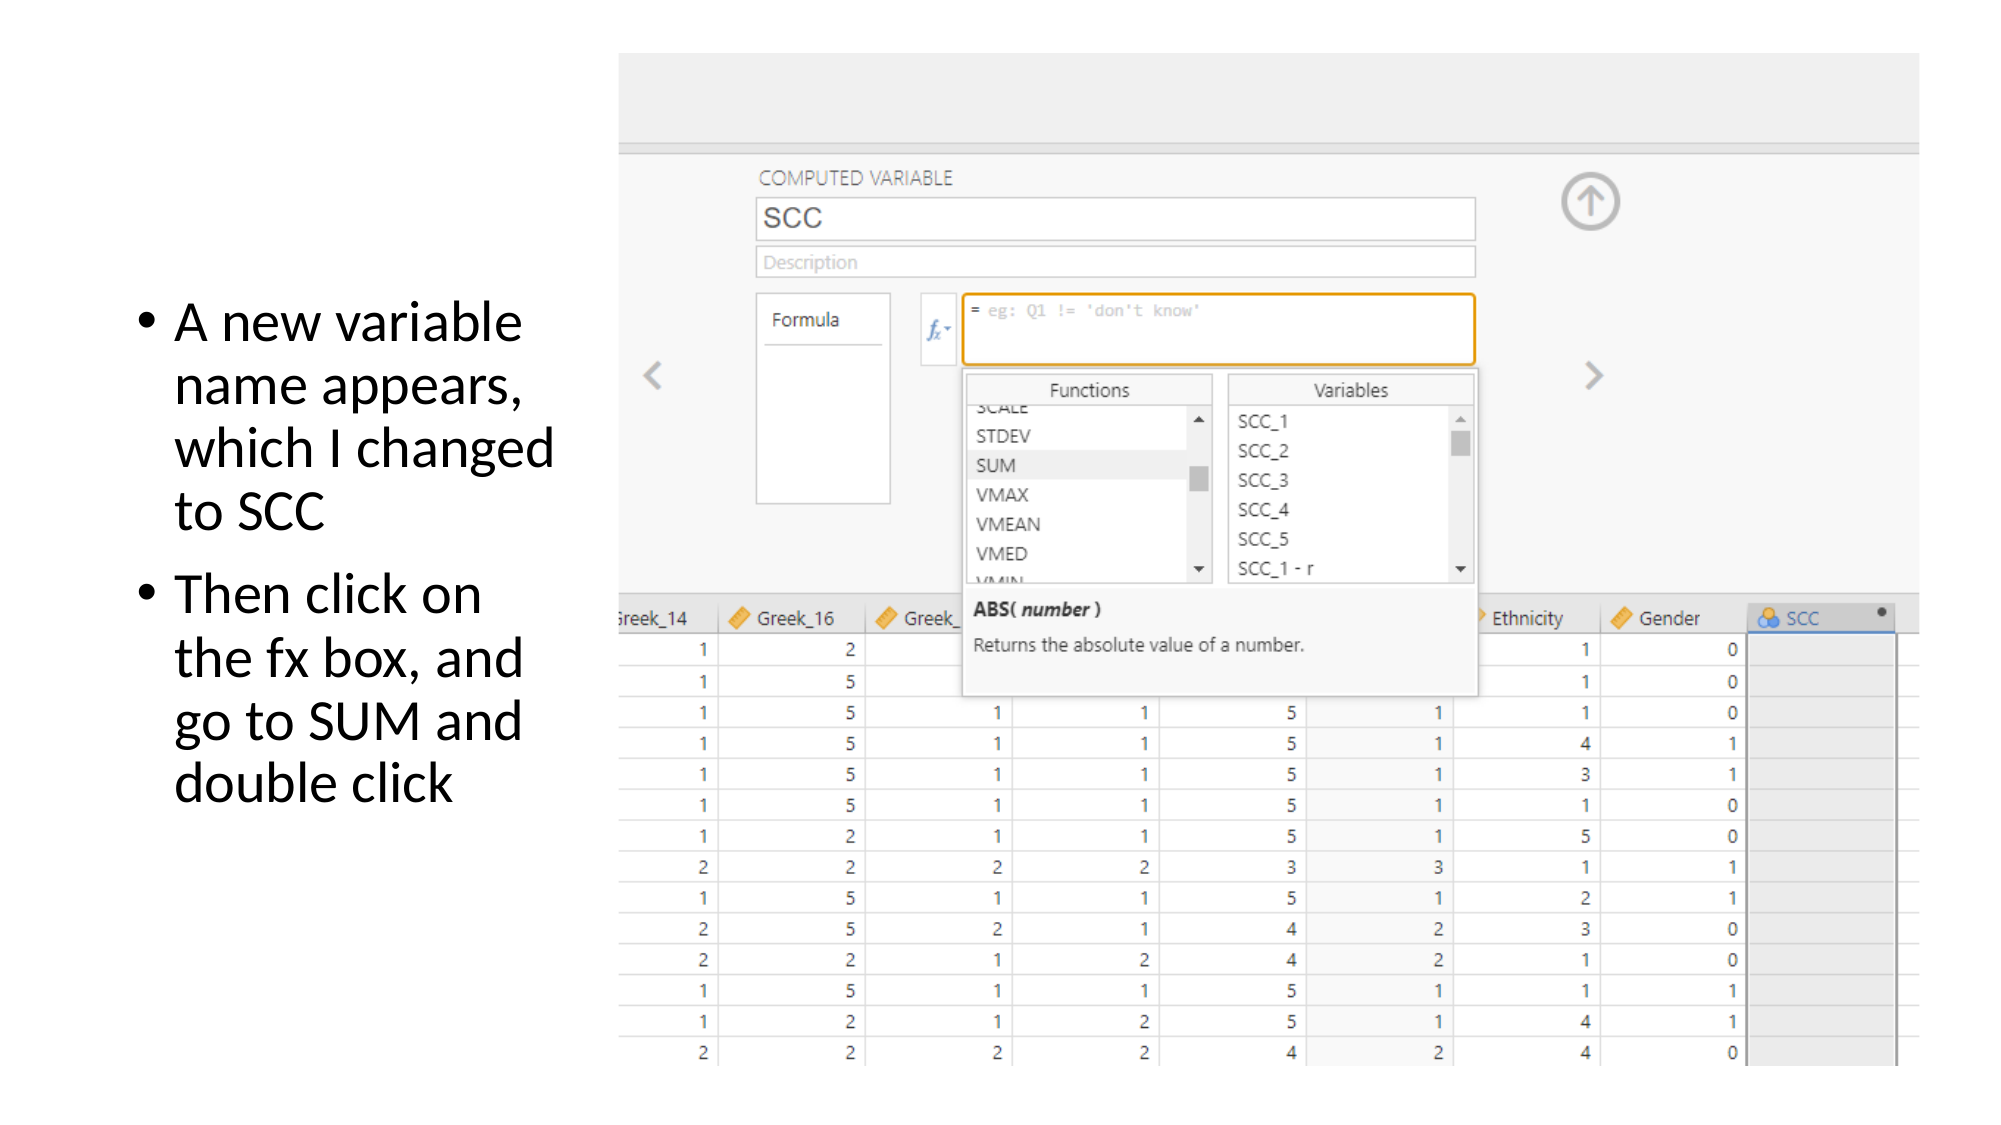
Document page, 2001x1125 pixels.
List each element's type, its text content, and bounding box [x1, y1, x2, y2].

list A new variable name appears, which I changed to SCC Then click on the fx box, and go to SUM and double click [121, 283, 581, 998]
picture [618, 53, 1920, 1066]
